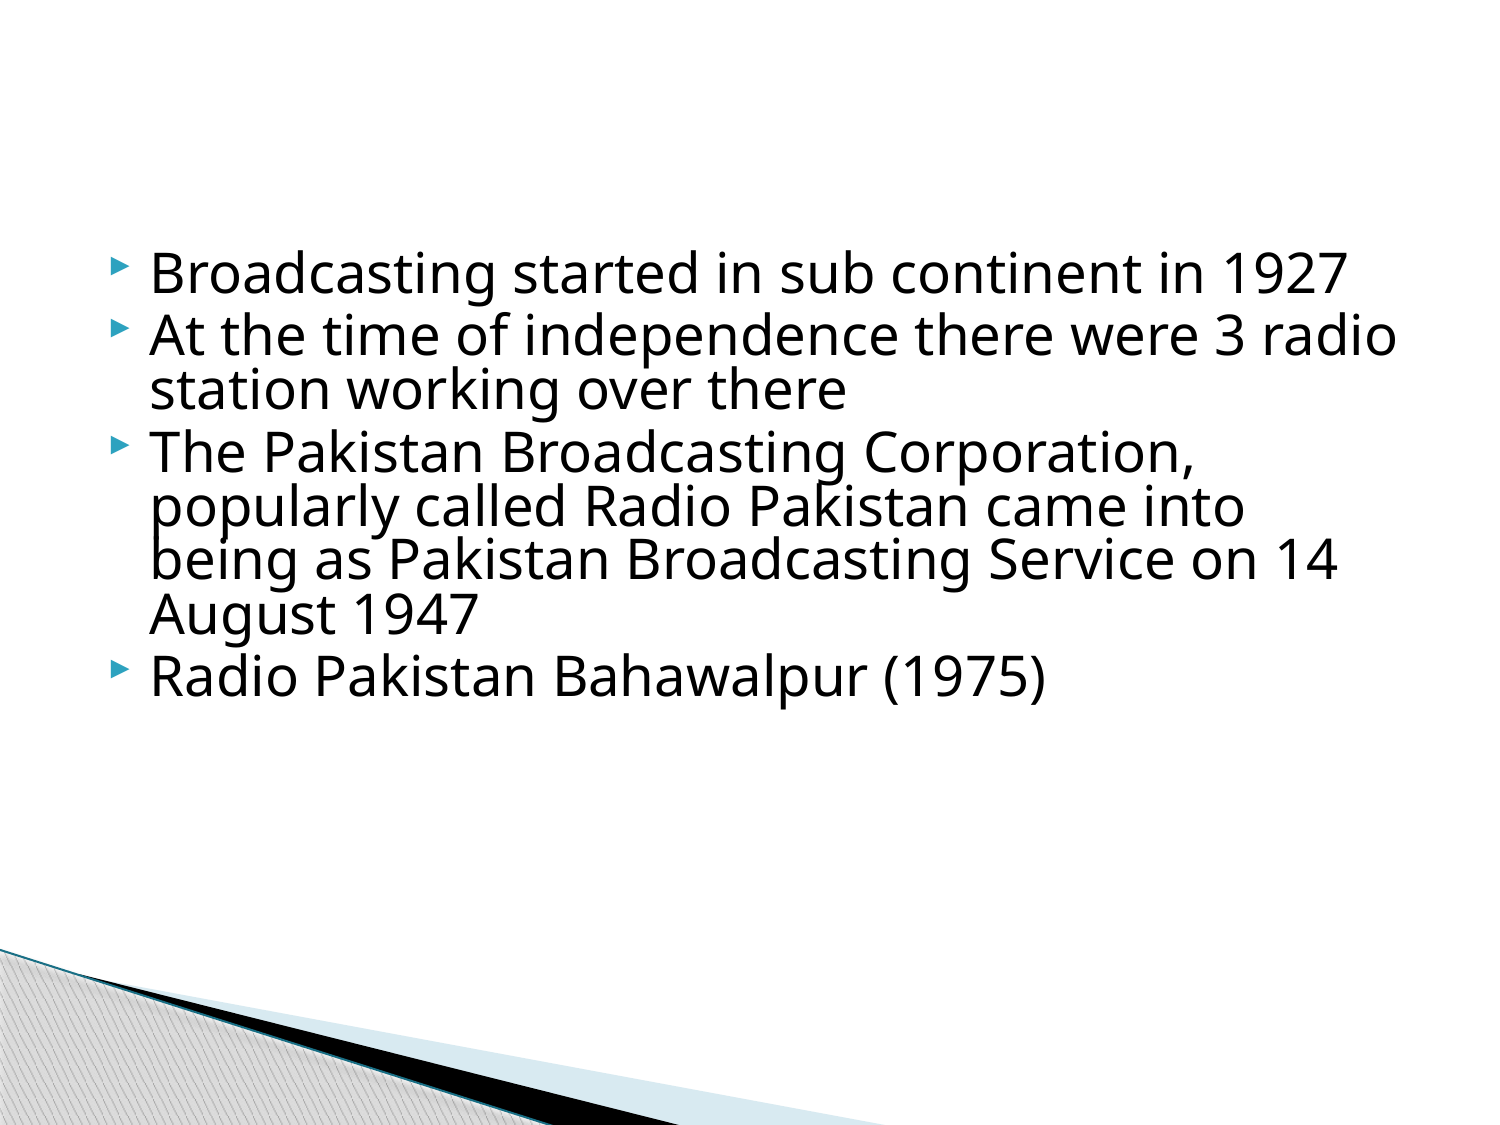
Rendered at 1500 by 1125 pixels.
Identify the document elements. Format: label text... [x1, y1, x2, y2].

list Broadcasting started in sub continent in 1927 At the time of independence there were 3 radio station working over there The Pakistan Broadcasting Corporation, popularly called Radio Pakistan came into being as Pakistan Broadcasting Service on 14 August 1947 Radio Pakistan Bahawalpur (1975) [75, 243, 1425, 986]
